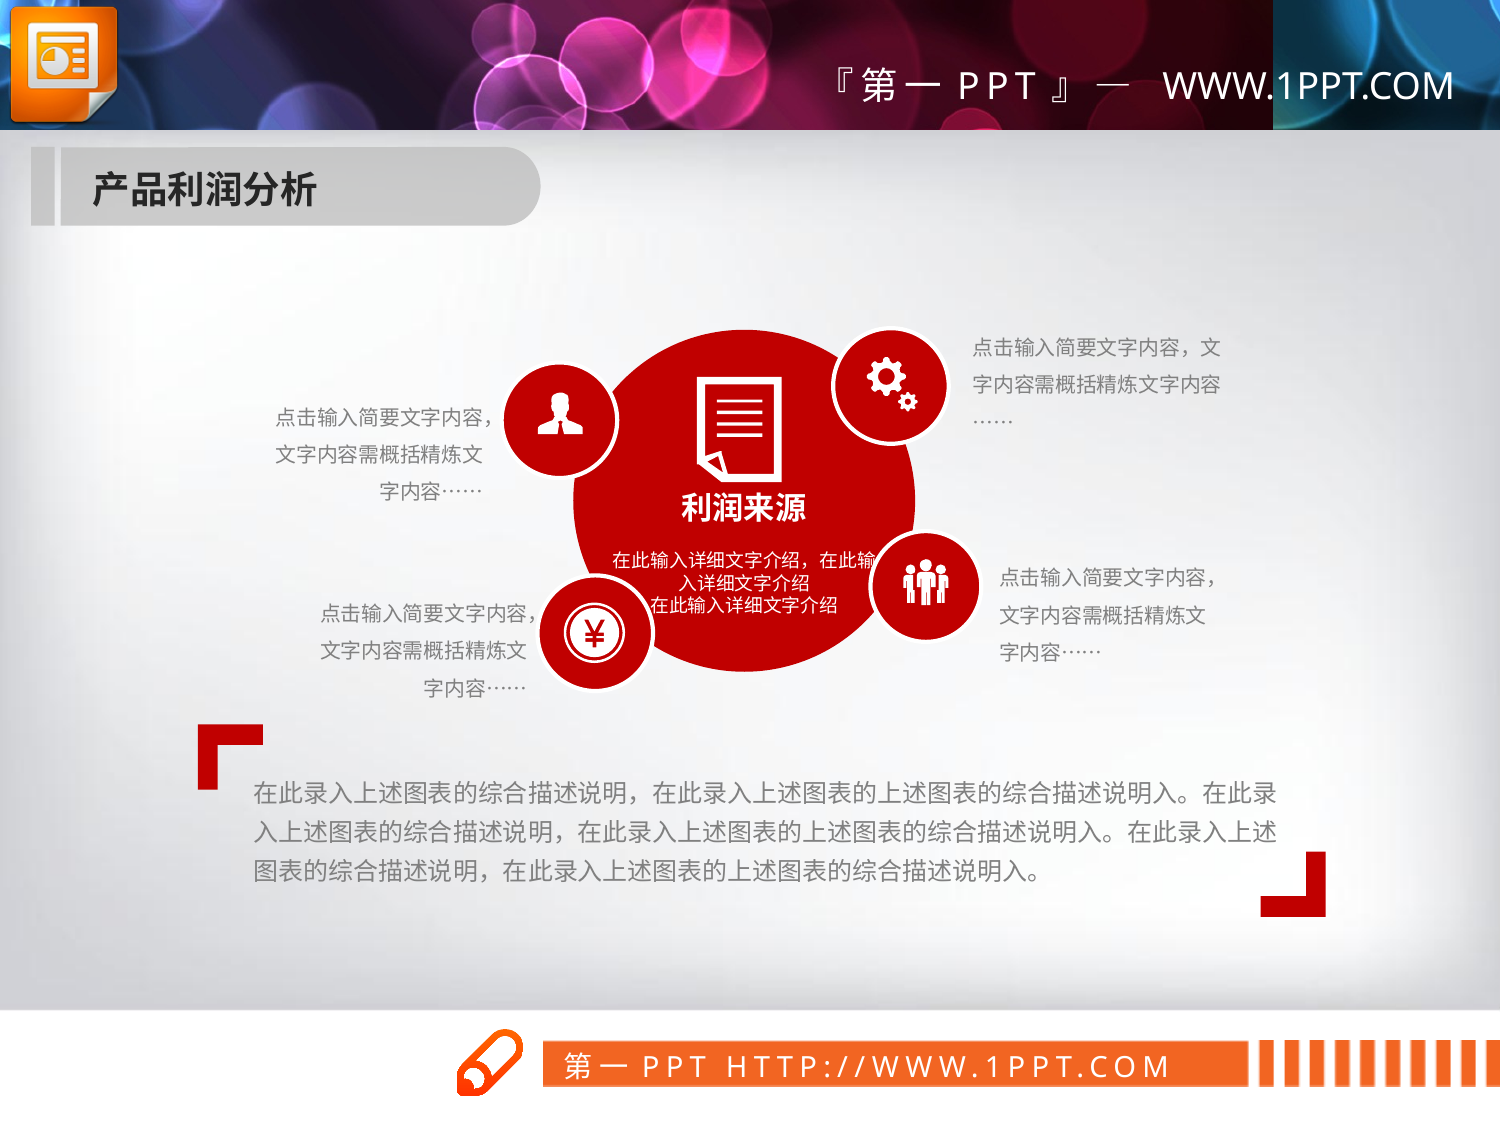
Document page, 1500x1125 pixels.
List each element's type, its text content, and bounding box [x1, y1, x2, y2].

picture [0, 0, 1500, 1012]
text_box 产品利润分析 [81, 160, 549, 217]
picture [543, 1040, 1500, 1087]
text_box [572, 329, 916, 672]
text_box 点击输入简要文字内容，文字内容需概括精炼文字内容…… [987, 546, 1238, 671]
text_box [832, 327, 949, 445]
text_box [537, 575, 654, 692]
text_box [197, 724, 263, 790]
text_box [31, 146, 55, 226]
text_box [60, 146, 532, 226]
text_box 点击输入简要文字内容，文字内容需概括精炼文字内容…… [961, 316, 1238, 441]
text_box [1260, 851, 1326, 917]
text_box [870, 530, 982, 643]
text_box 点击输入简要文字内容，文字内容需概括精炼文字内容…… [289, 582, 539, 706]
text_box 点击输入简要文字内容，文字内容需概括精炼文字内容…… [253, 385, 495, 510]
text_box 在此录入上述图表的综合描述说明，在此录入上述图表的上述图表的综合描述说明入。在此录入上述图表的综合描述说明，在此录入上述图表的上述图表的综合描述说明入。在此录入上述图表的综合描述说明，在此录入上述图表的上述图表的综合描述说明入。 [242, 763, 1294, 891]
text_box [501, 362, 618, 479]
